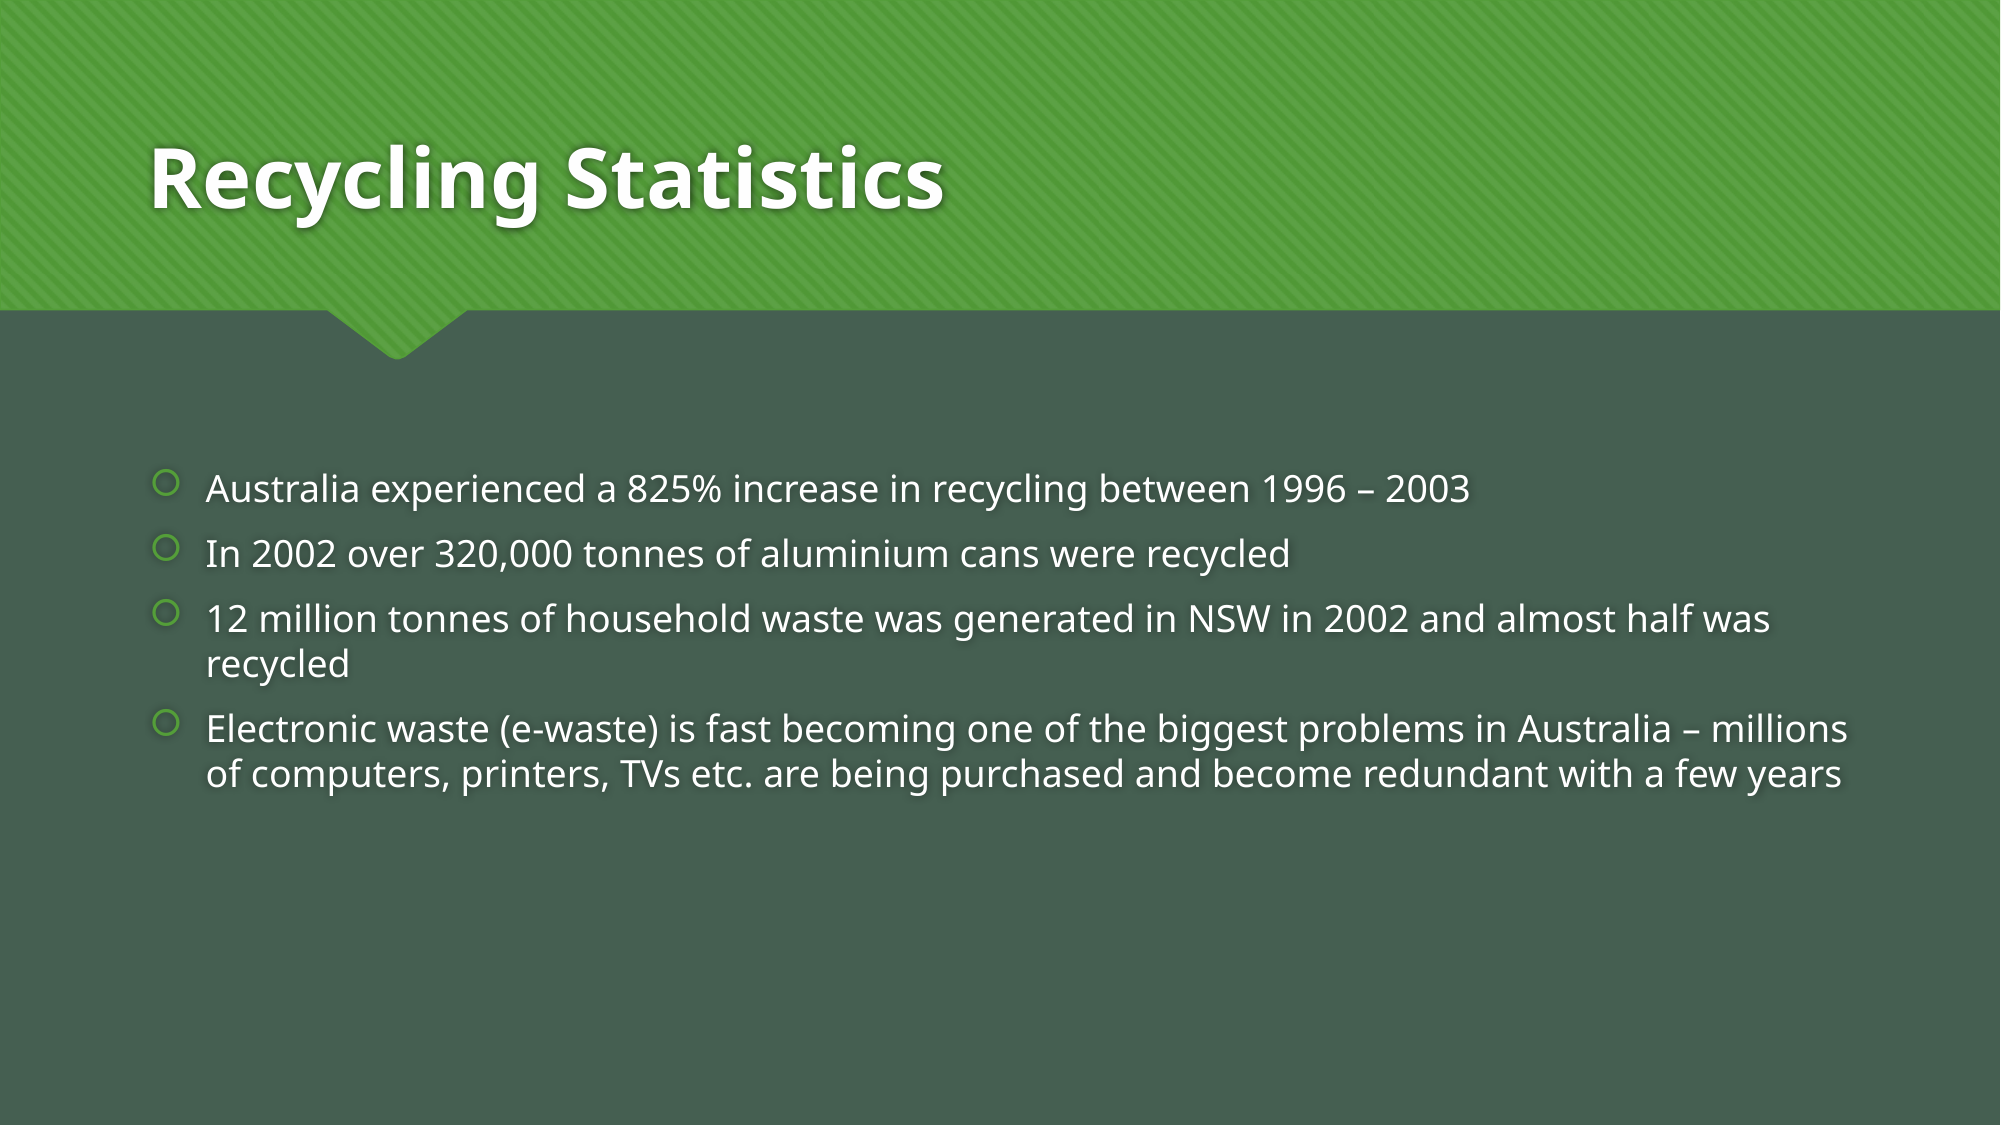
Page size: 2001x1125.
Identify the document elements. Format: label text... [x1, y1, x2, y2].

list Australia experienced a 825% increase in recycling between 1996 – 2003 In 2002 over 320,000 tonnes of aluminium cans were recycled 12 million tonnes of household waste was generated in NSW in 2002 and almost half was recycled Electronic waste (e-waste) is fast becoming one of the biggest problems in Australia – millions of computers, printers, TVs etc. are being purchased and become redundant with a few years [134, 364, 1866, 962]
title Recycling Statistics [132, 73, 1868, 233]
